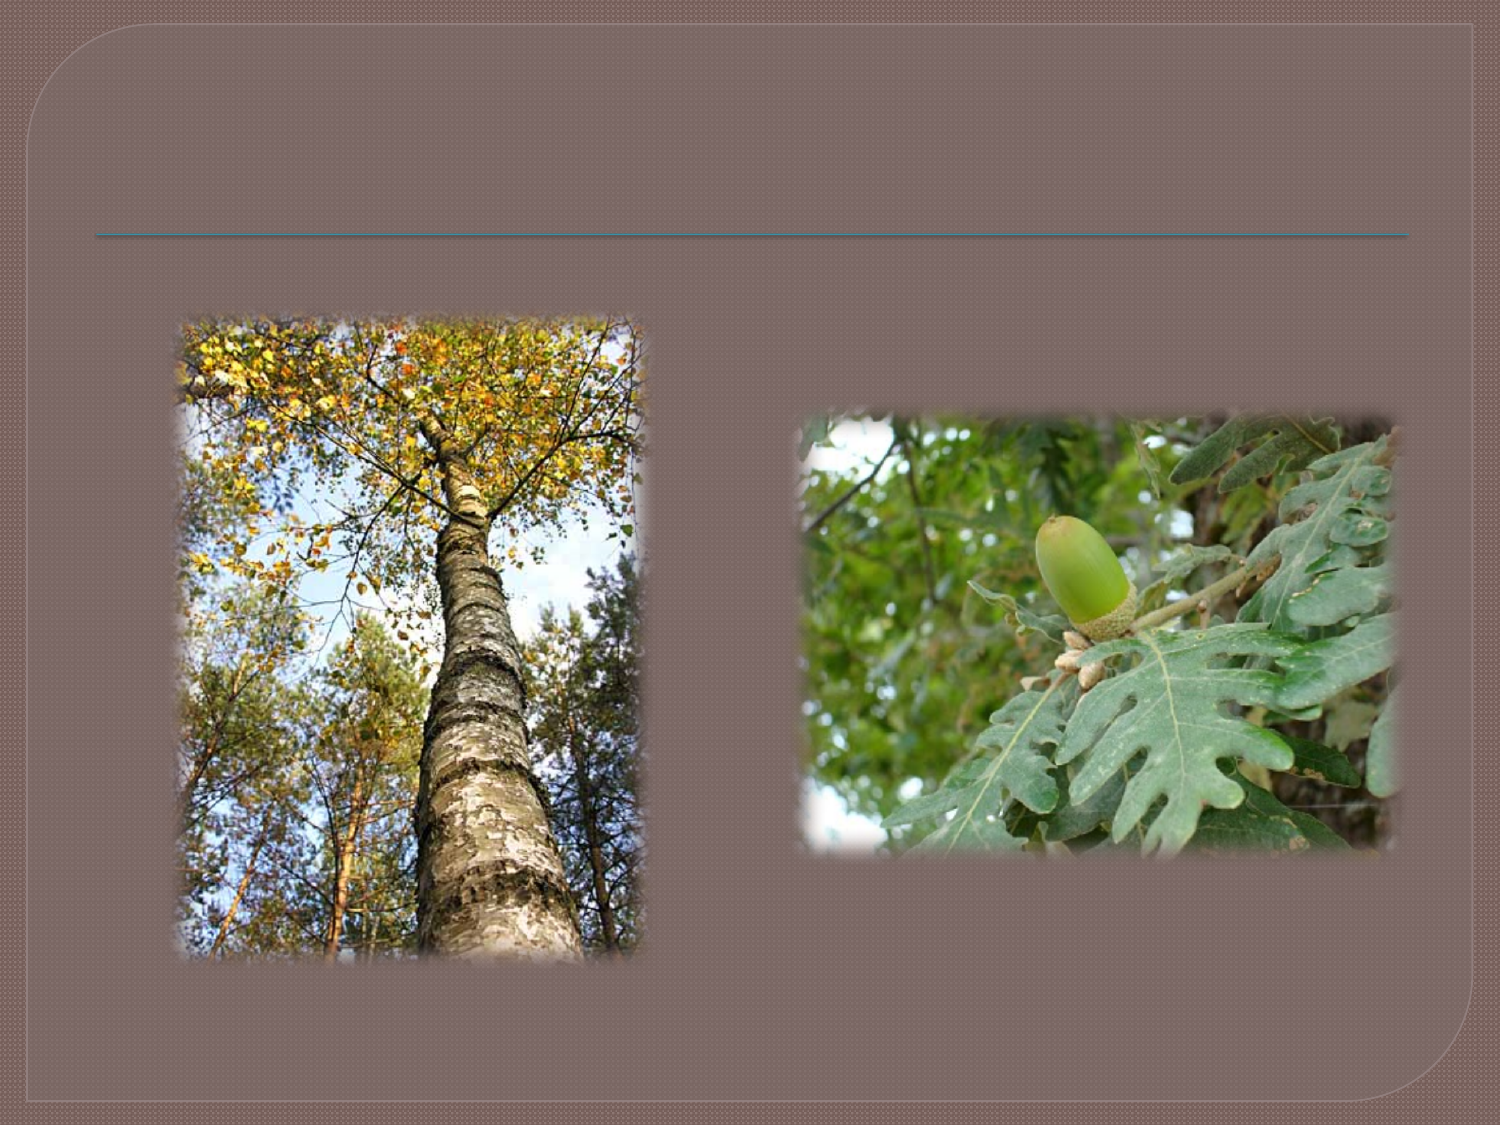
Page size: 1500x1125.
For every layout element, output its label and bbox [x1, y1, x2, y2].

picture [163, 304, 657, 973]
picture [784, 398, 1411, 868]
